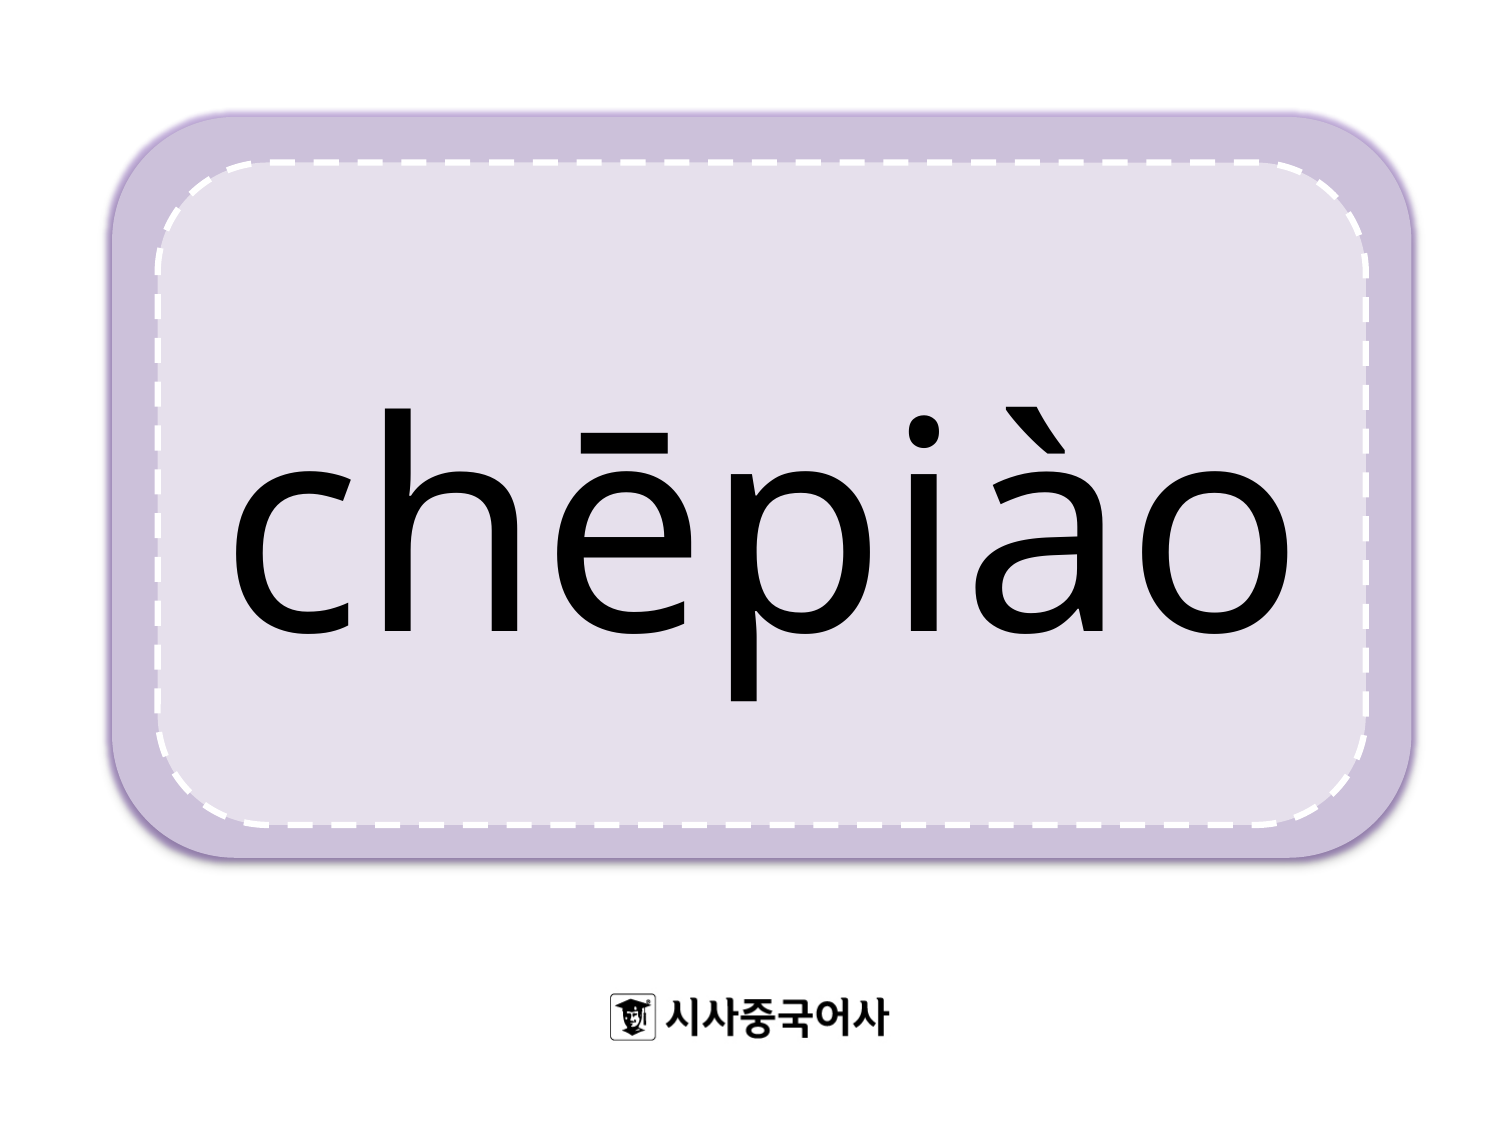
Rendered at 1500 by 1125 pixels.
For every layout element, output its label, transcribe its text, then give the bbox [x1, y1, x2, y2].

text_box chēpiào [157, 183, 1366, 846]
picture [602, 987, 898, 1047]
